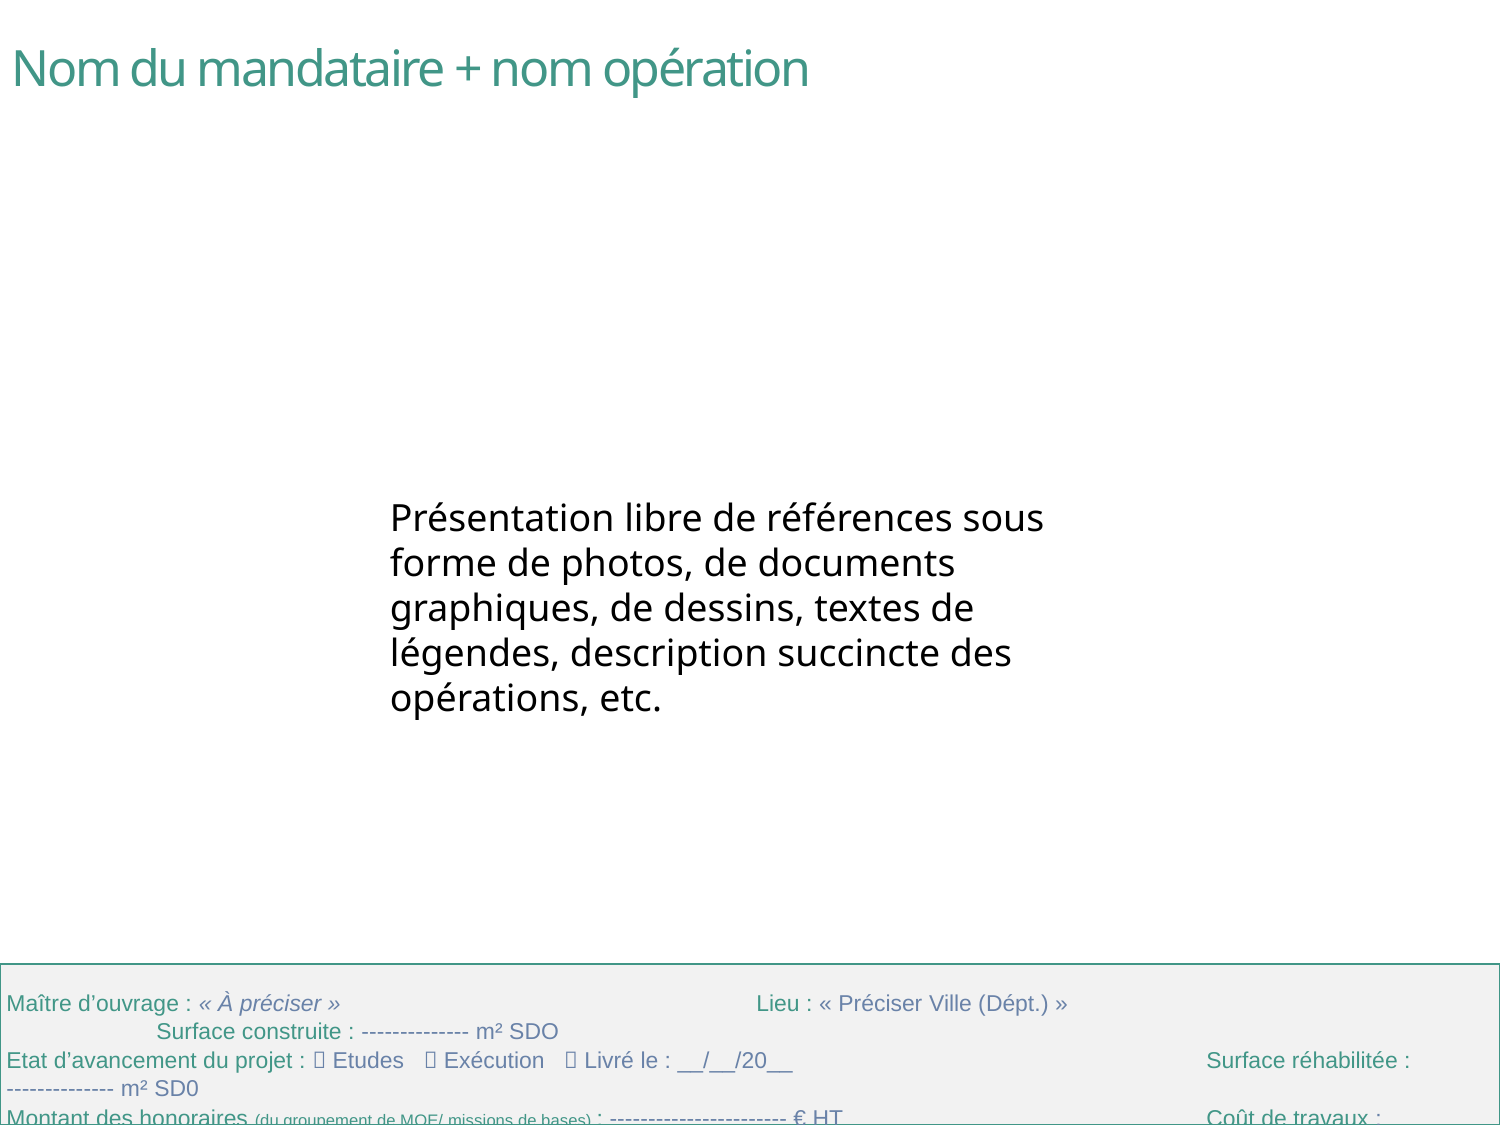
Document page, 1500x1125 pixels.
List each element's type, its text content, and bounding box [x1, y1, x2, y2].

text_box Nom du mandataire + nom opération [0, 30, 1405, 110]
text_box Maître d’ouvrage : « À préciser » Lieu : « Préciser Ville (Dépt.) » Surface construite : -------------- m² SDO Etat d’avancement du projet :  Etudes  Exécution  Livré le : __/__/20__ Surface réhabilitée : -------------- m² SD0 Montant des honoraires (du groupement de MOE/ missions de bases) : ----------------------- € HT Coût de travaux : ---------------------- € HT Membres du groupement –---------------------------------------------------------------------------------------------- Prix moyen au m2: --------------- €/m2 SD0 [6, 980, 1500, 1125]
text_box [0, 963, 1500, 1125]
text_box Présentation libre de références sous forme de photos, de documents graphiques, de dessins, textes de légendes, description succincte des opérations, etc. [374, 486, 1125, 727]
